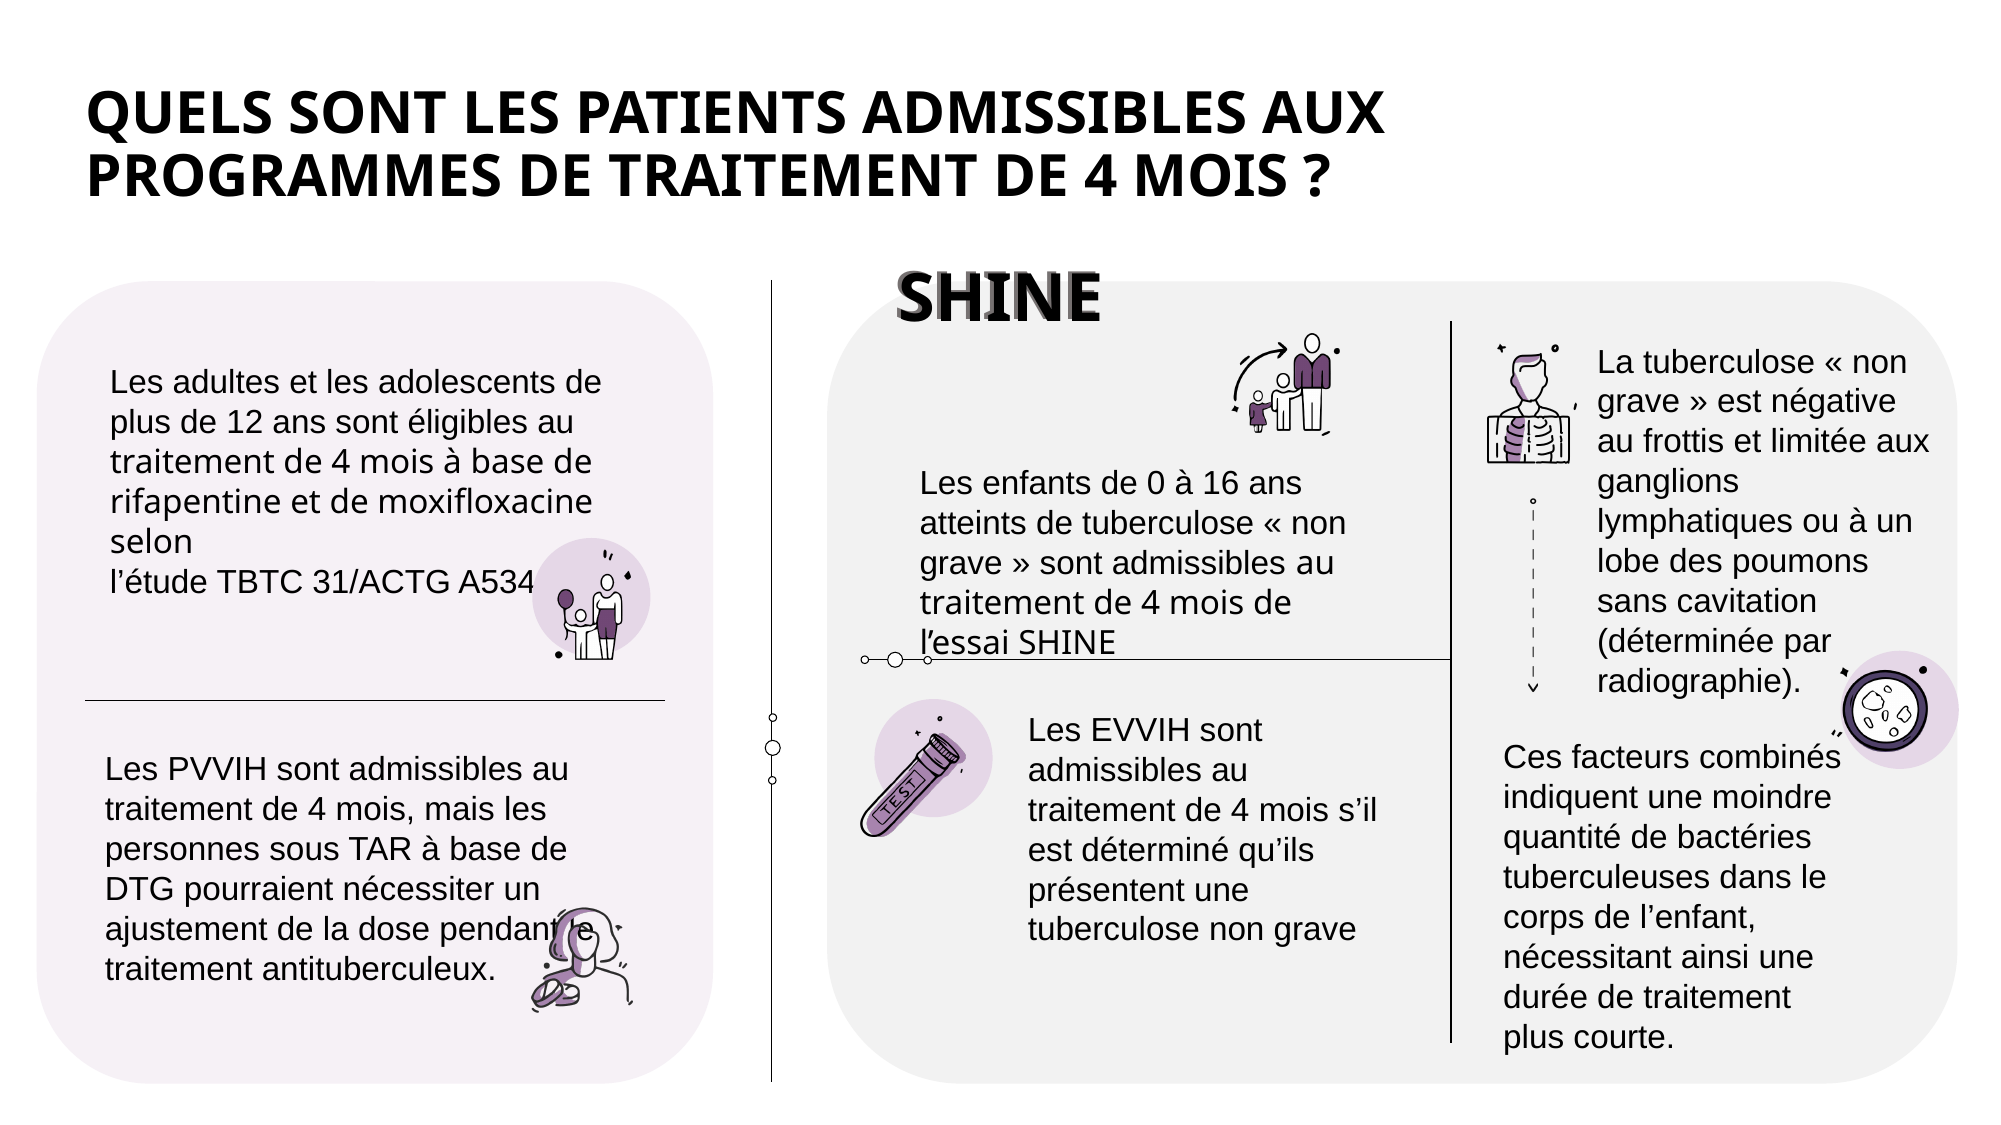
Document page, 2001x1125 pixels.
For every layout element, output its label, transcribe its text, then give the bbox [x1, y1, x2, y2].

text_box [532, 537, 651, 660]
picture [531, 907, 633, 1013]
picture [1231, 333, 1340, 436]
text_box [1831, 650, 1959, 769]
text_box Les EVVIH sont admissibles au traitement de 4 mois s’il est déterminé qu’ils présentent une tuberculose non grave [1013, 700, 1401, 955]
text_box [765, 279, 781, 1083]
text_box Les adultes et les adolescents de plus de 12 ans sont éligibles au traitement de 4 mois à base de rifapentine et de moxifloxacine selon l’étude TBTC 31/ACTG A5349 [94, 353, 623, 608]
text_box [860, 698, 993, 837]
picture [1435, 498, 1631, 693]
text_box [826, 280, 1959, 1085]
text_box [888, 624, 904, 695]
picture [1486, 343, 1577, 464]
text_box La tuberculose « non grave » est négative au frottis et limitée aux ganglions lymphatiques ou à un lobe des poumons sans cavitation (déterminée par radiographie). [1582, 332, 1949, 707]
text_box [880, 245, 1301, 344]
text_box Les PVVIH sont admissibles au traitement de 4 mois, mais les personnes sous TAR à base de DTG pourraient nécessiter un ajustement de la dose pendant le traitement antituberculeux. [90, 739, 645, 995]
text_box [35, 280, 715, 1085]
text_box QUELS SONT LES PATIENTS ADMISSIBLES AUX PROGRAMMES DE TRAITEMENT DE 4 MOIS ? [70, 76, 1468, 195]
text_box Ces facteurs combinés indiquent une moindre quantité de bactéries tuberculeuses dans le corps de l’enfant, nécessitant ainsi une durée de traitement plus courte. [1488, 728, 1863, 1063]
text_box Les enfants de 0 à 16 ans atteints de tuberculose « non grave » sont admissibles au traitement de 4 mois de l’essai SHINE [904, 660, 1383, 669]
text_box Les enfants de 0 à 16 ans atteints de tuberculose « non grave » sont admissibles au traitement de 4 mois de l’essai SHINE [904, 454, 1383, 659]
